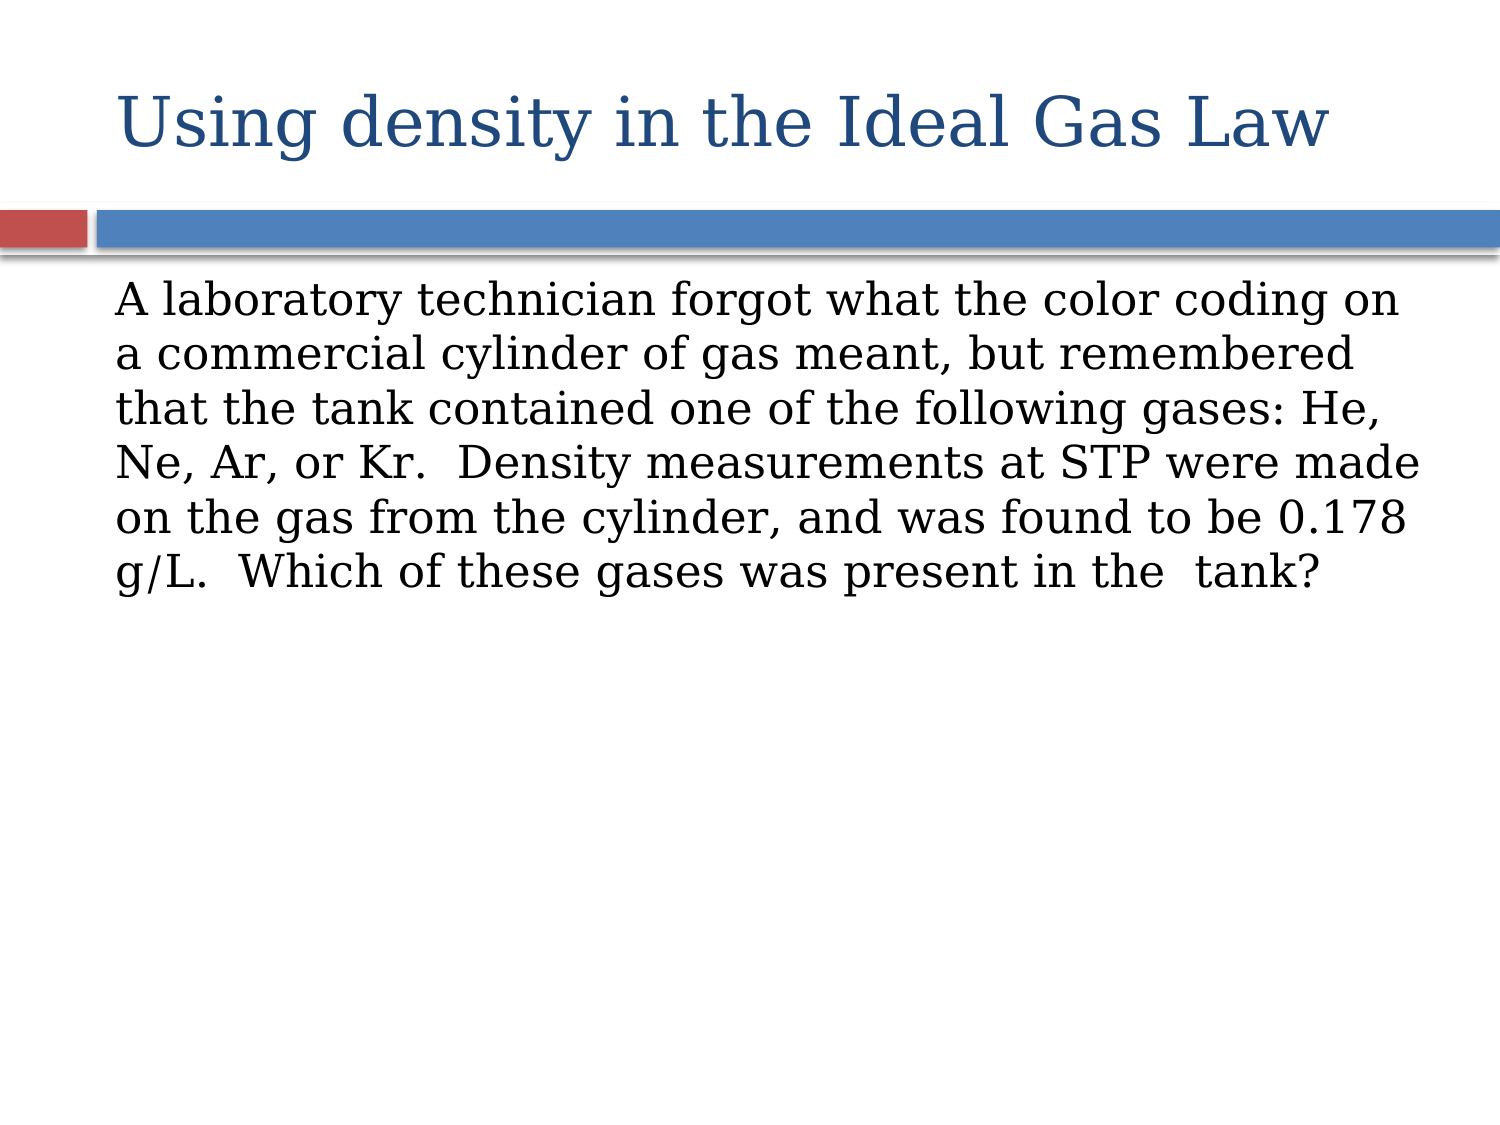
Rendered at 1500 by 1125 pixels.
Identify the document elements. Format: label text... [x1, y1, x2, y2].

title Using density in the Ideal Gas Law [100, 37, 1438, 200]
list A laboratory technician forgot what the color coding on a commercial cylinder of gas meant, but remembered that the tank contained one of the following gases: He, Ne, Ar, or Kr. Density measurements at STP were made on the gas from the cylinder, and was found to be 0.178 g/L. Which of these gases was present in the tank? [100, 262, 1438, 1099]
